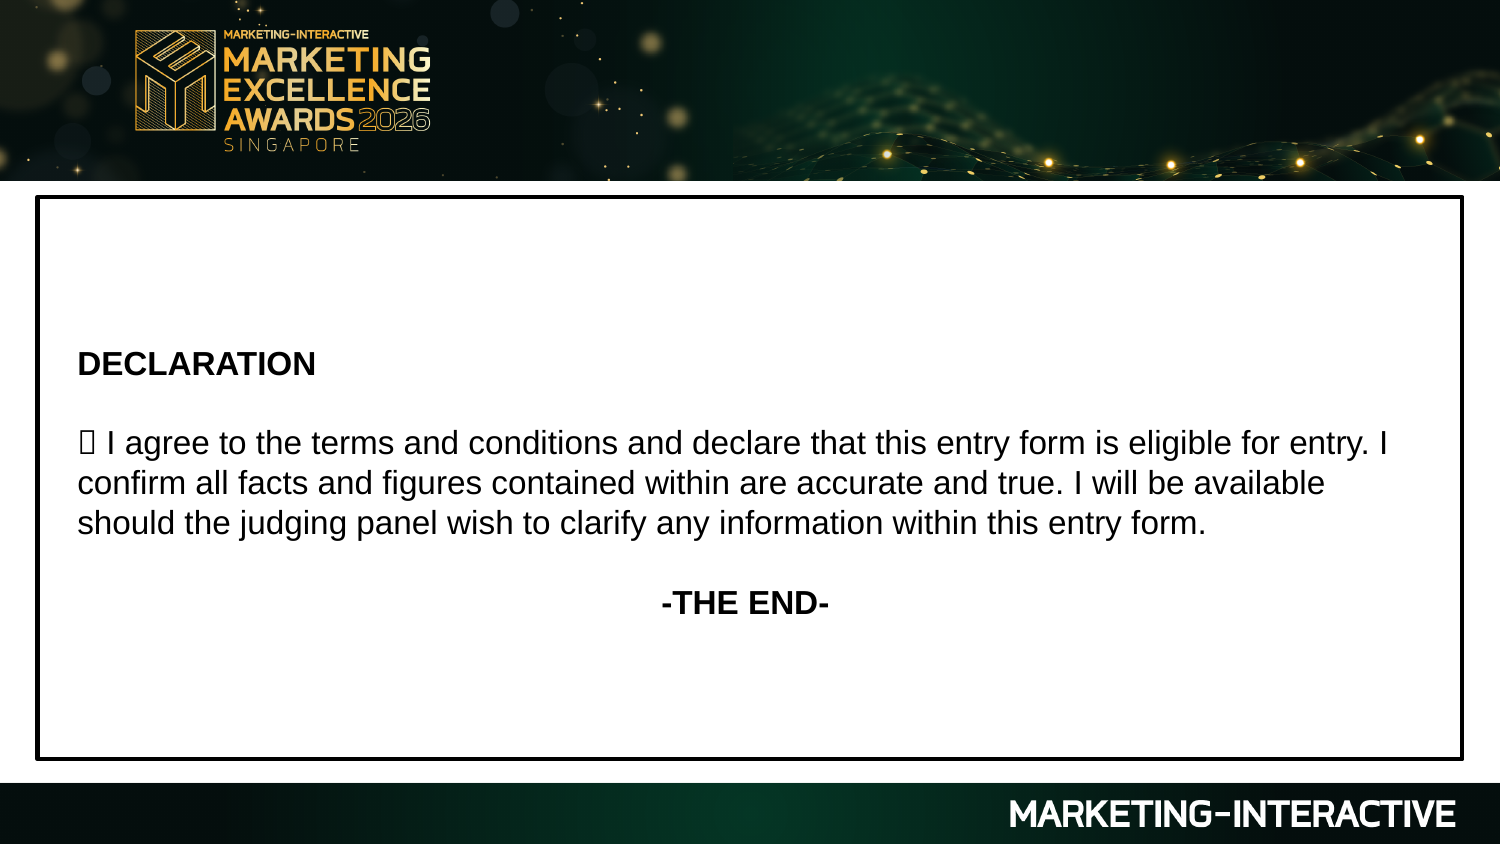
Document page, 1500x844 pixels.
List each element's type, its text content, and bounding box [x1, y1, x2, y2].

text_box DECLARATION  I agree to the terms and conditions and declare that this entry form is eligible for entry. I confirm all facts and figures contained within are accurate and true. I will be available should the judging panel wish to clarify any information within this entry form. -THE END- [62, 334, 1438, 669]
text_box [35, 195, 1464, 761]
picture [0, 0, 1500, 844]
